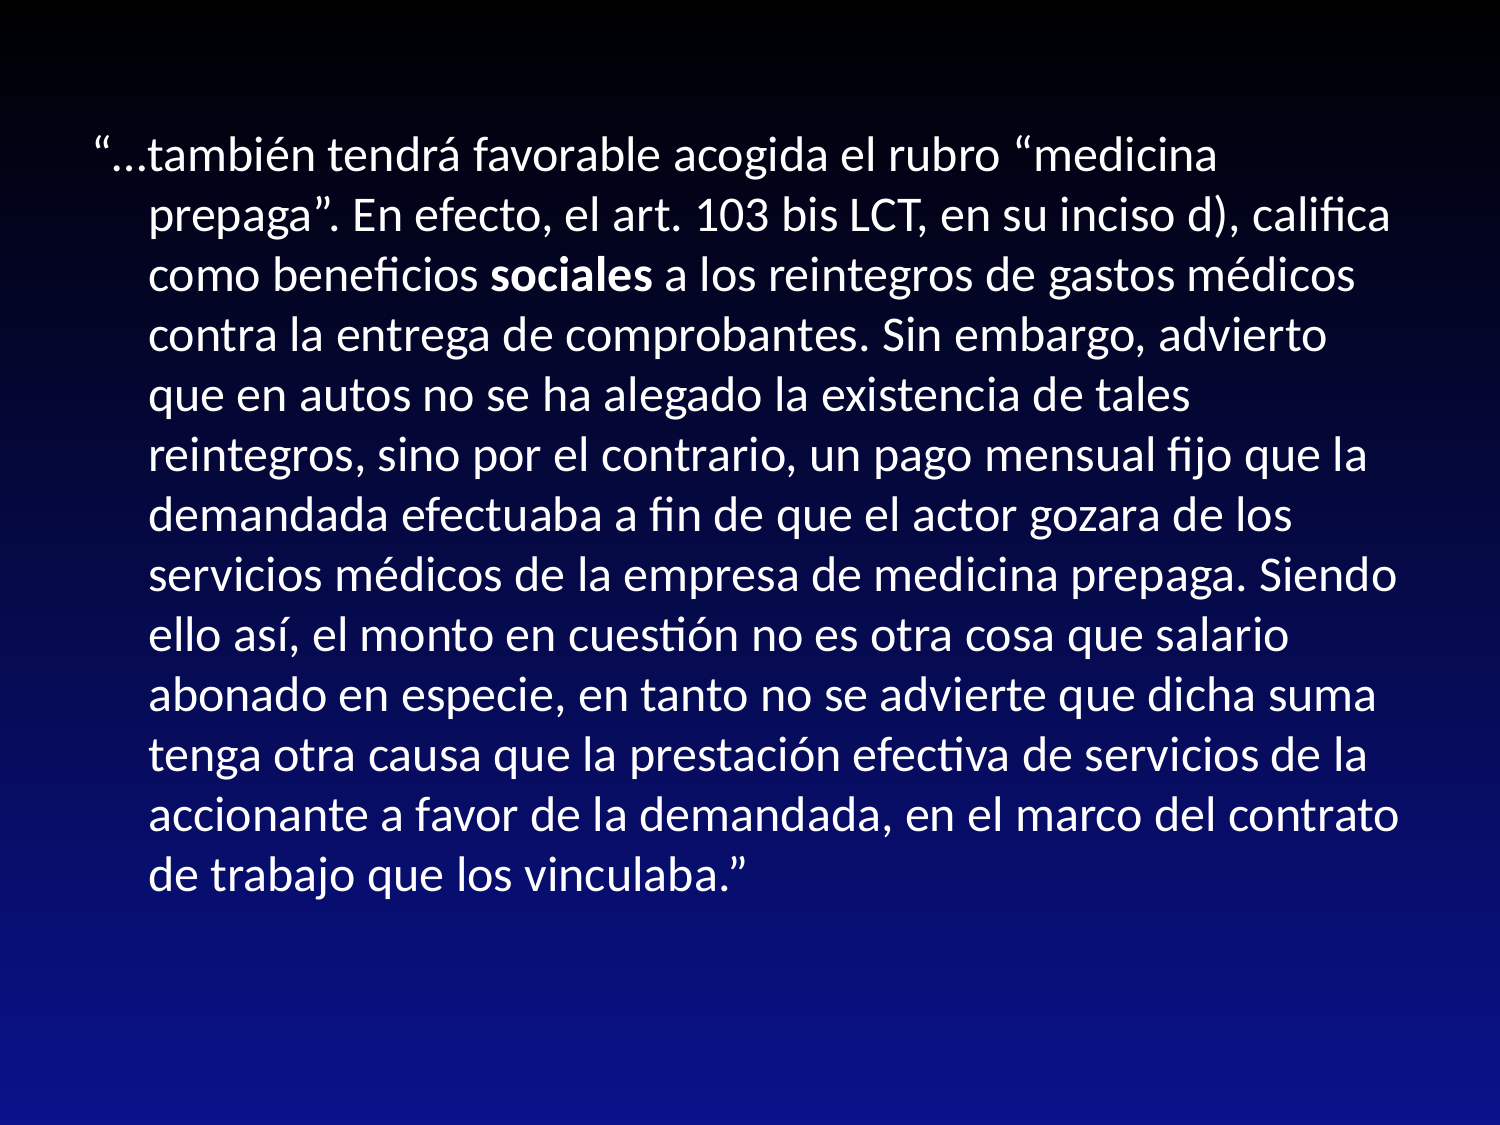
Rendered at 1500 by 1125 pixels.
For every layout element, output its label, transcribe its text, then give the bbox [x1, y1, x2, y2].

list “…también tendrá favorable acogida el rubro “medicina prepaga”. En efecto, el art. 103 bis LCT, en su inciso d), califica como beneficios sociales a los reintegros de gastos médicos contra la entrega de comprobantes. Sin embargo, advierto que en autos no se ha alegado la existencia de tales reintegros, sino por el contrario, un pago mensual fijo que la demandada efectuaba a fin de que el actor gozara de los servicios médicos de la empresa de medicina prepaga. Siendo ello así, el monto en cuestión no es otra cosa que salario abonado en especie, en tanto no se advierte que dicha suma tenga otra causa que la prestación efectiva de servicios de la accionante a favor de la demandada, en el marco del contrato de trabajo que los vinculaba.” [76, 113, 1428, 1017]
